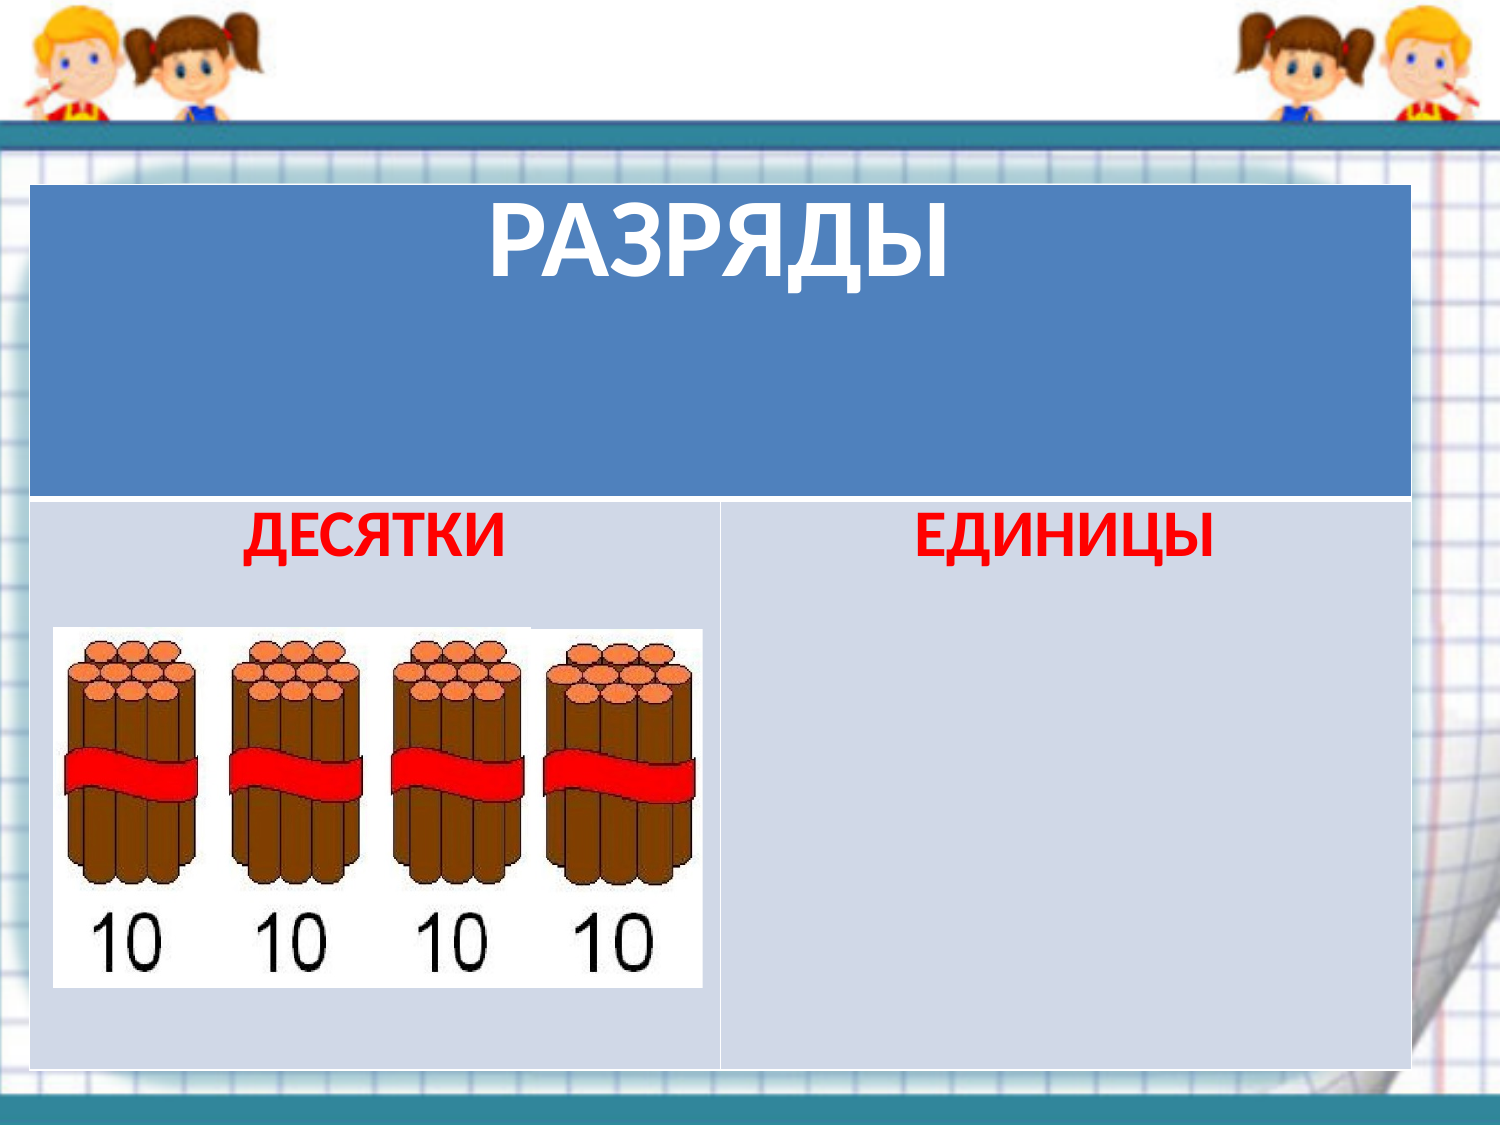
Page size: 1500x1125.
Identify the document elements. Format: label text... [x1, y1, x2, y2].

table_cell ЕДИНИЦЫ [721, 502, 1411, 1069]
table_cell ДЕСЯТКИ [30, 502, 720, 1069]
picture [0, 0, 1500, 1125]
table_header РАЗРЯДЫ [30, 185, 1411, 496]
